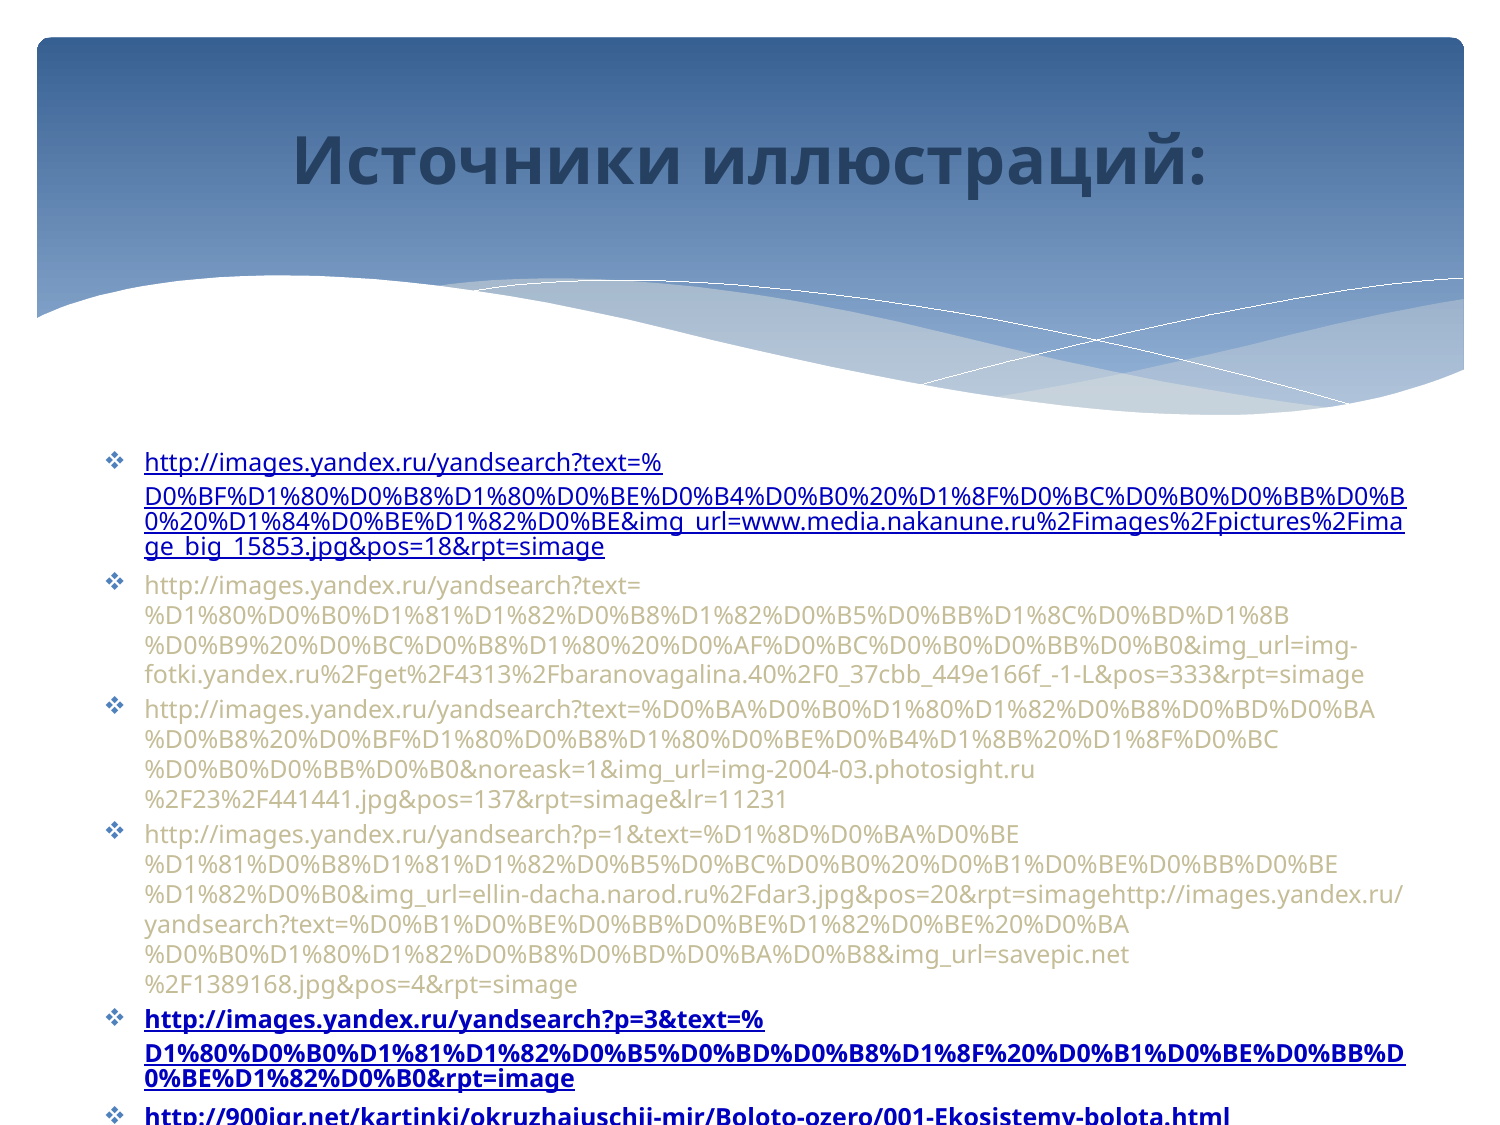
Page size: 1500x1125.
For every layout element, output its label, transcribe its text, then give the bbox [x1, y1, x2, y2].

list http://images.yandex.ru/yandsearch?text=%D0%BF%D1%80%D0%B8%D1%80%D0%BE%D0%B4%D0%B0%20%D1%8F%D0%BC%D0%B0%D0%BB%D0%B0%20%D1%84%D0%BE%D1%82%D0%BE&img_url=www.media.nakanune.ru%2Fimages%2Fpictures%2Fimage_big_15853.jpg&pos=18&rpt=simage http://images.yandex.ru/yandsearch?text=%D1%80%D0%B0%D1%81%D1%82%D0%B8%D1%82%D0%B5%D0%BB%D1%8C%D0%BD%D1%8B%D0%B9%20%D0%BC%D0%B8%D1%80%20%D0%AF%D0%BC%D0%B0%D0%BB%D0%B0&img_url=img-fotki.yandex.ru%2Fget%2F4313%2Fbaranovagalina.40%2F0_37cbb_449e166f_-1-L&pos=333&rpt=simage http://images.yandex.ru/yandsearch?text=%D0%BA%D0%B0%D1%80%D1%82%D0%B8%D0%BD%D0%BA%D0%B8%20%D0%BF%D1%80%D0%B8%D1%80%D0%BE%D0%B4%D1%8B%20%D1%8F%D0%BC%D0%B0%D0%BB%D0%B0&noreask=1&img_url=img-2004-03.photosight.ru%2F23%2F441441.jpg&pos=137&rpt=simage&lr=11231 http://images.yandex.ru/yandsearch?p=1&text=%D1%8D%D0%BA%D0%BE%D1%81%D0%B8%D1%81%D1%82%D0%B5%D0%BC%D0%B0%20%D0%B1%D0%BE%D0%BB%D0%BE%D1%82%D0%B0&img_url=ellin-dacha.narod.ru%2Fdar3.jpg&pos=20&rpt=simagehttp://images.yandex.ru/yandsearch?text=%D0%B1%D0%BE%D0%BB%D0%BE%D1%82%D0%BE%20%D0%BA%D0%B0%D1%80%D1%82%D0%B8%D0%BD%D0%BA%D0%B8&img_url=savepic.net%2F1389168.jpg&pos=4&rpt=simage http://images.yandex.ru/yandsearch?p=3&text=%D1%80%D0%B0%D1%81%D1%82%D0%B5%D0%BD%D0%B8%D1%8F%20%D0%B1%D0%BE%D0%BB%D0%BE%D1%82%D0%B0&rpt=image http://900igr.net/kartinki/okruzhajuschij-mir/Boloto-ozero/001-Ekosistemy-bolota.html [88, 438, 1436, 1071]
title Источники иллюстраций: [74, 55, 1426, 262]
